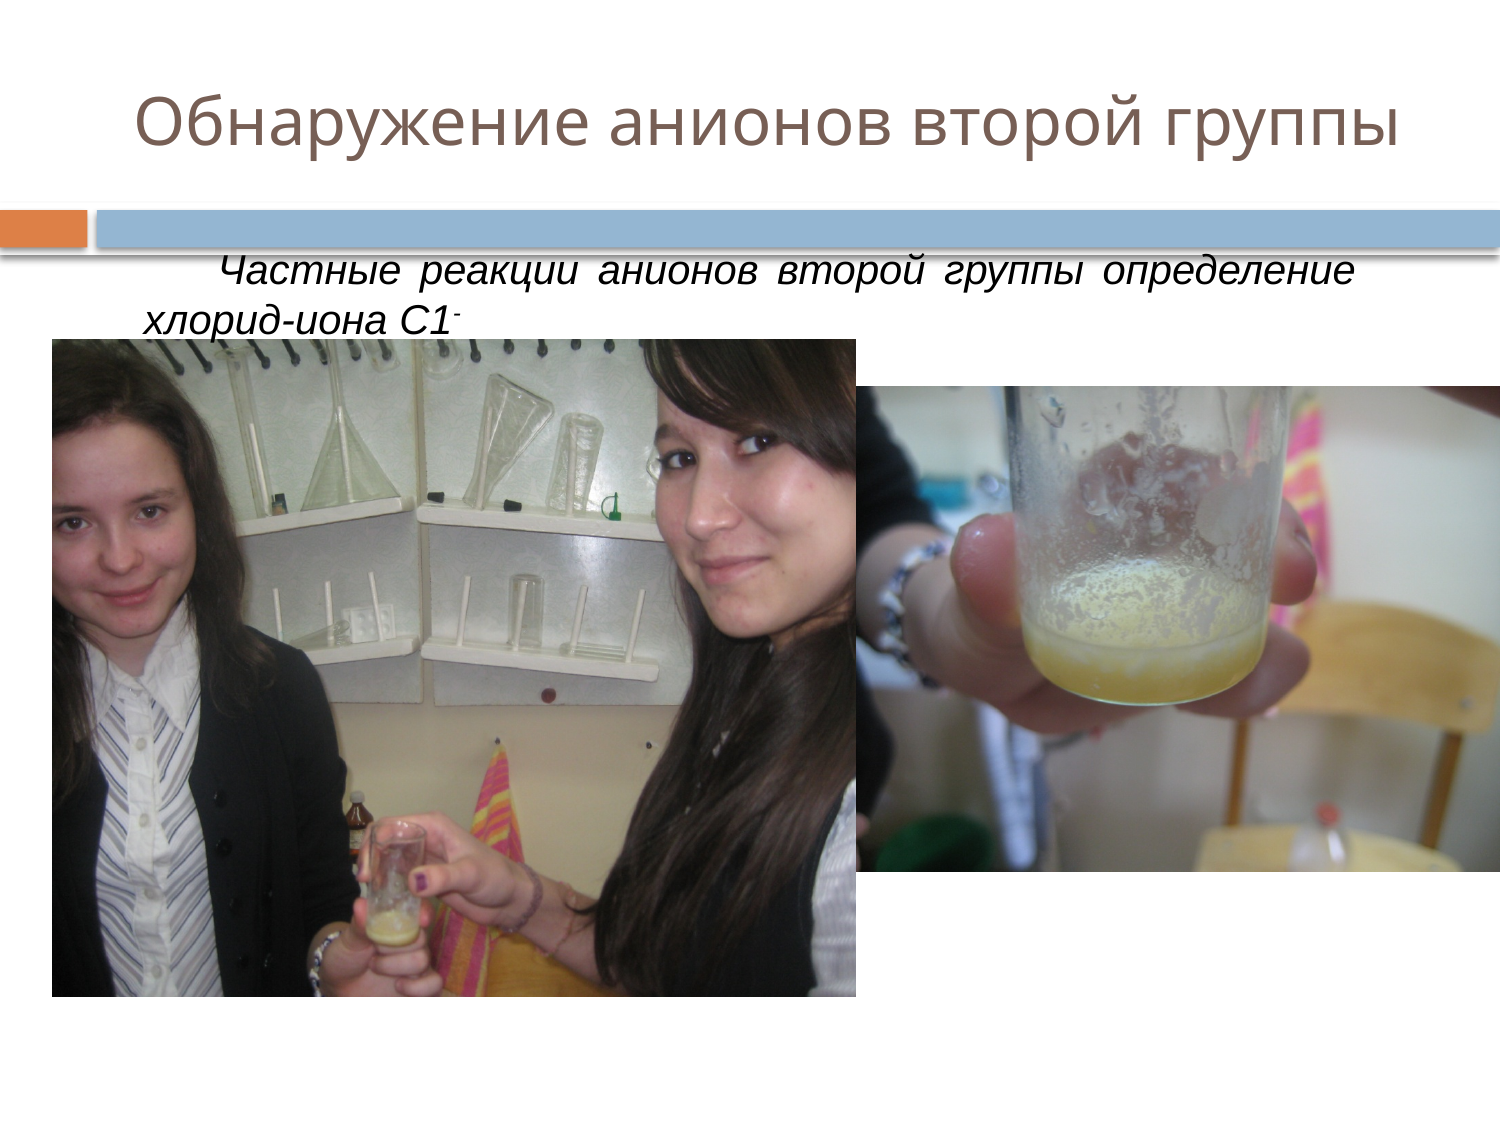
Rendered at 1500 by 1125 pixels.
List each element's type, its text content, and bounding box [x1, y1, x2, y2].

picture [52, 339, 1500, 997]
title Обнаружение анионов второй группы [99, 37, 1438, 200]
text_box Частные реакции анио­нов второй группы определение хлорид-иона С1- [128, 234, 1371, 350]
